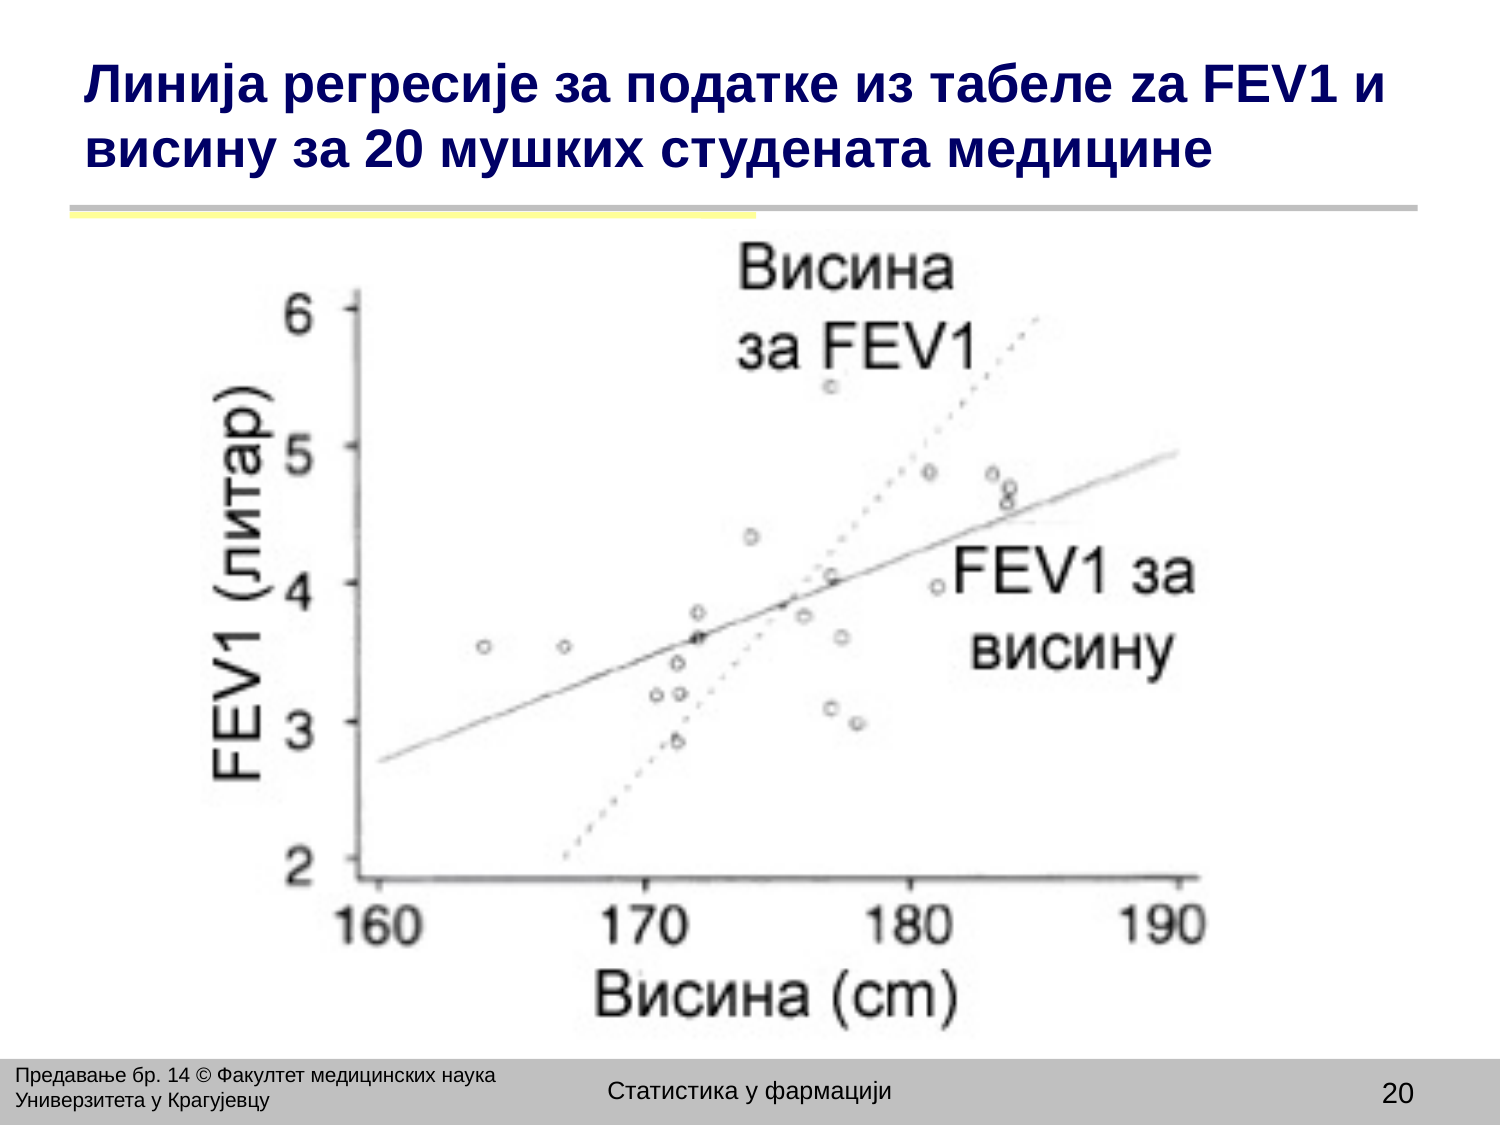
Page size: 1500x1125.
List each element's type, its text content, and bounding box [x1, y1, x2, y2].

title Линија регресије за податке из табеле za FEV1 и висину за 20 мушких студената медицине [69, 19, 1426, 208]
footer Статистика у фармацији [512, 1066, 988, 1125]
slide_number 20 [1079, 1066, 1430, 1125]
picture [199, 228, 1228, 1043]
slide_number Предавање бр. 14 © Факултет медицинских наука Универзитета у Крагујевцу [0, 1053, 622, 1108]
